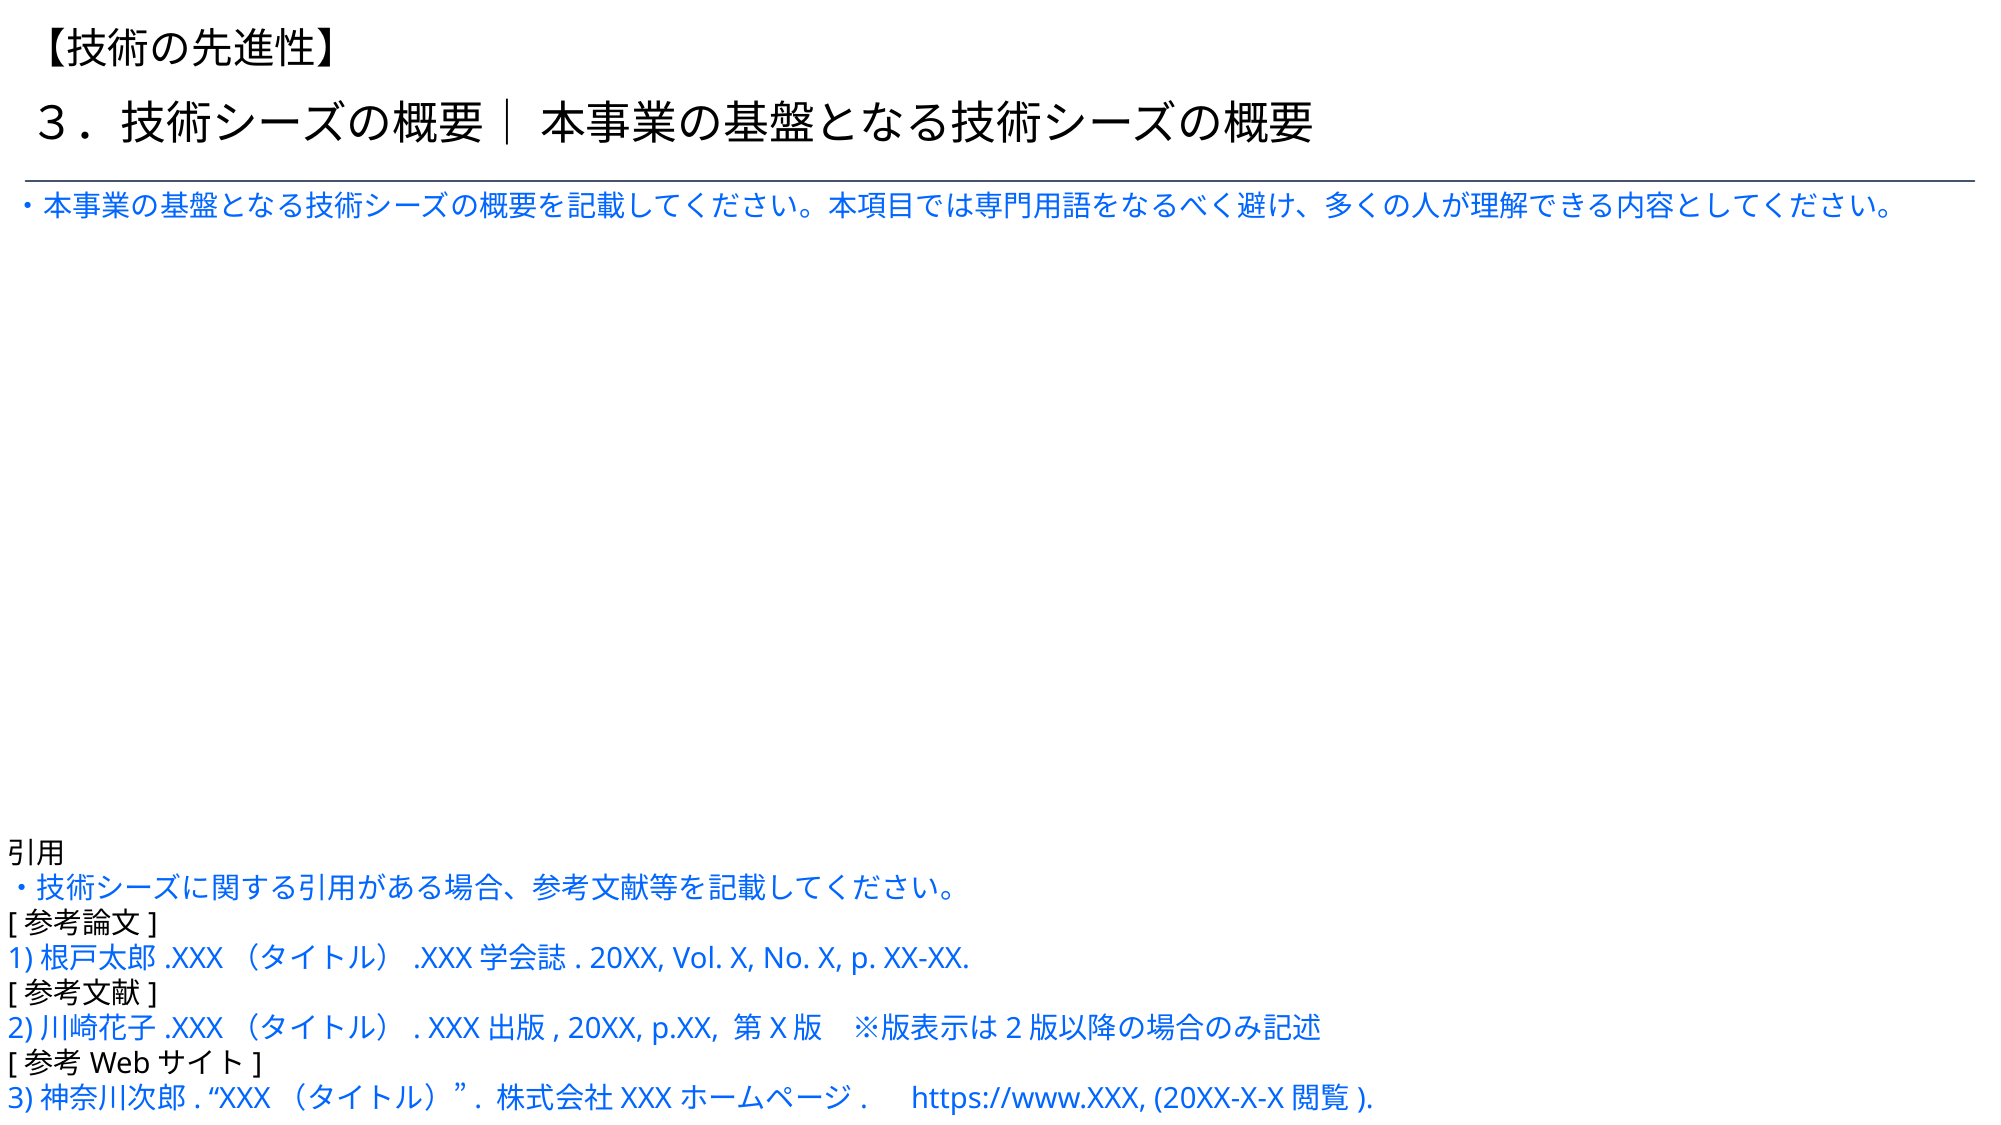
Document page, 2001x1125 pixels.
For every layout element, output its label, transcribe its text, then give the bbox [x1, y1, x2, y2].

text_box ・本事業の基盤となる技術シーズの概要を記載してください。本項目では専門用語をなるべく避け、多くの人が理解できる内容としてください。 [0, 184, 2000, 225]
text_box ３．技術シーズの概要｜ 本事業の基盤となる技術シーズの概要 [29, 100, 1969, 150]
text_box 【技術の先進性】 [24, 28, 1818, 74]
text_box 引用 ・技術シーズに関する引用がある場合、参考文献等を記載してください。 [参考論文] 1)根戸太郎.XXX（タイトル）.XXX学会誌. 20XX, Vol. X, No. X, p. XX-XX. [参考文献] 2)川崎花子.XXX（タイトル）. XXX出版, 20XX, p.XX, 第X版 ※版表示は2版以降の場合のみ記述 [参考Webサイト] 3)神奈川次郎. “XXX（タイトル）”. 株式会社XXXホームページ. https://www.XXX, (20XX-X-X閲覧). [7, 834, 2000, 1125]
